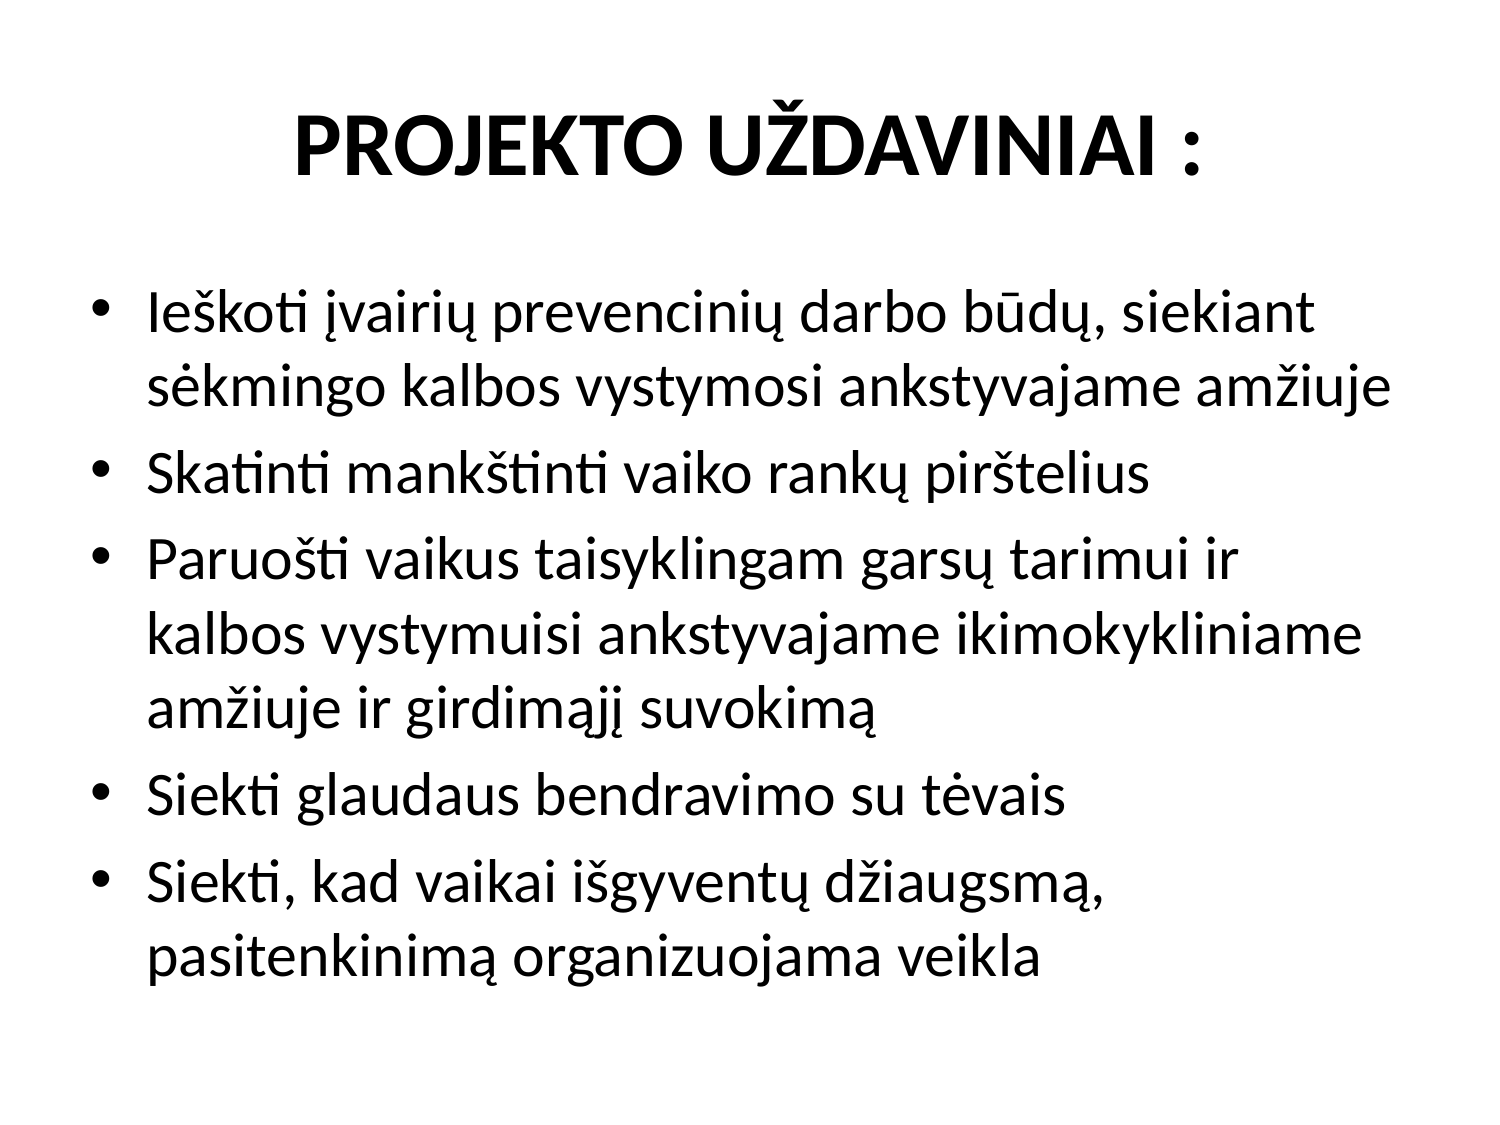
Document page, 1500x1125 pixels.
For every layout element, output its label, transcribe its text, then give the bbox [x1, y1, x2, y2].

list Ieškoti įvairių prevencinių darbo būdų, siekiant sėkmingo kalbos vystymosi ankstyvajame amžiuje Skatinti mankštinti vaiko rankų pirštelius Paruošti vaikus taisyklingam garsų tarimui ir kalbos vystymuisi ankstyvajame ikimokykliniame amžiuje ir girdimąjį suvokimą Siekti glaudaus bendravimo su tėvais Siekti, kad vaikai išgyventų džiaugsmą, pasitenkinimą organizuojama veikla [74, 262, 1426, 1006]
title PROJEKTO UŽDAVINIAI : [74, 44, 1426, 233]
